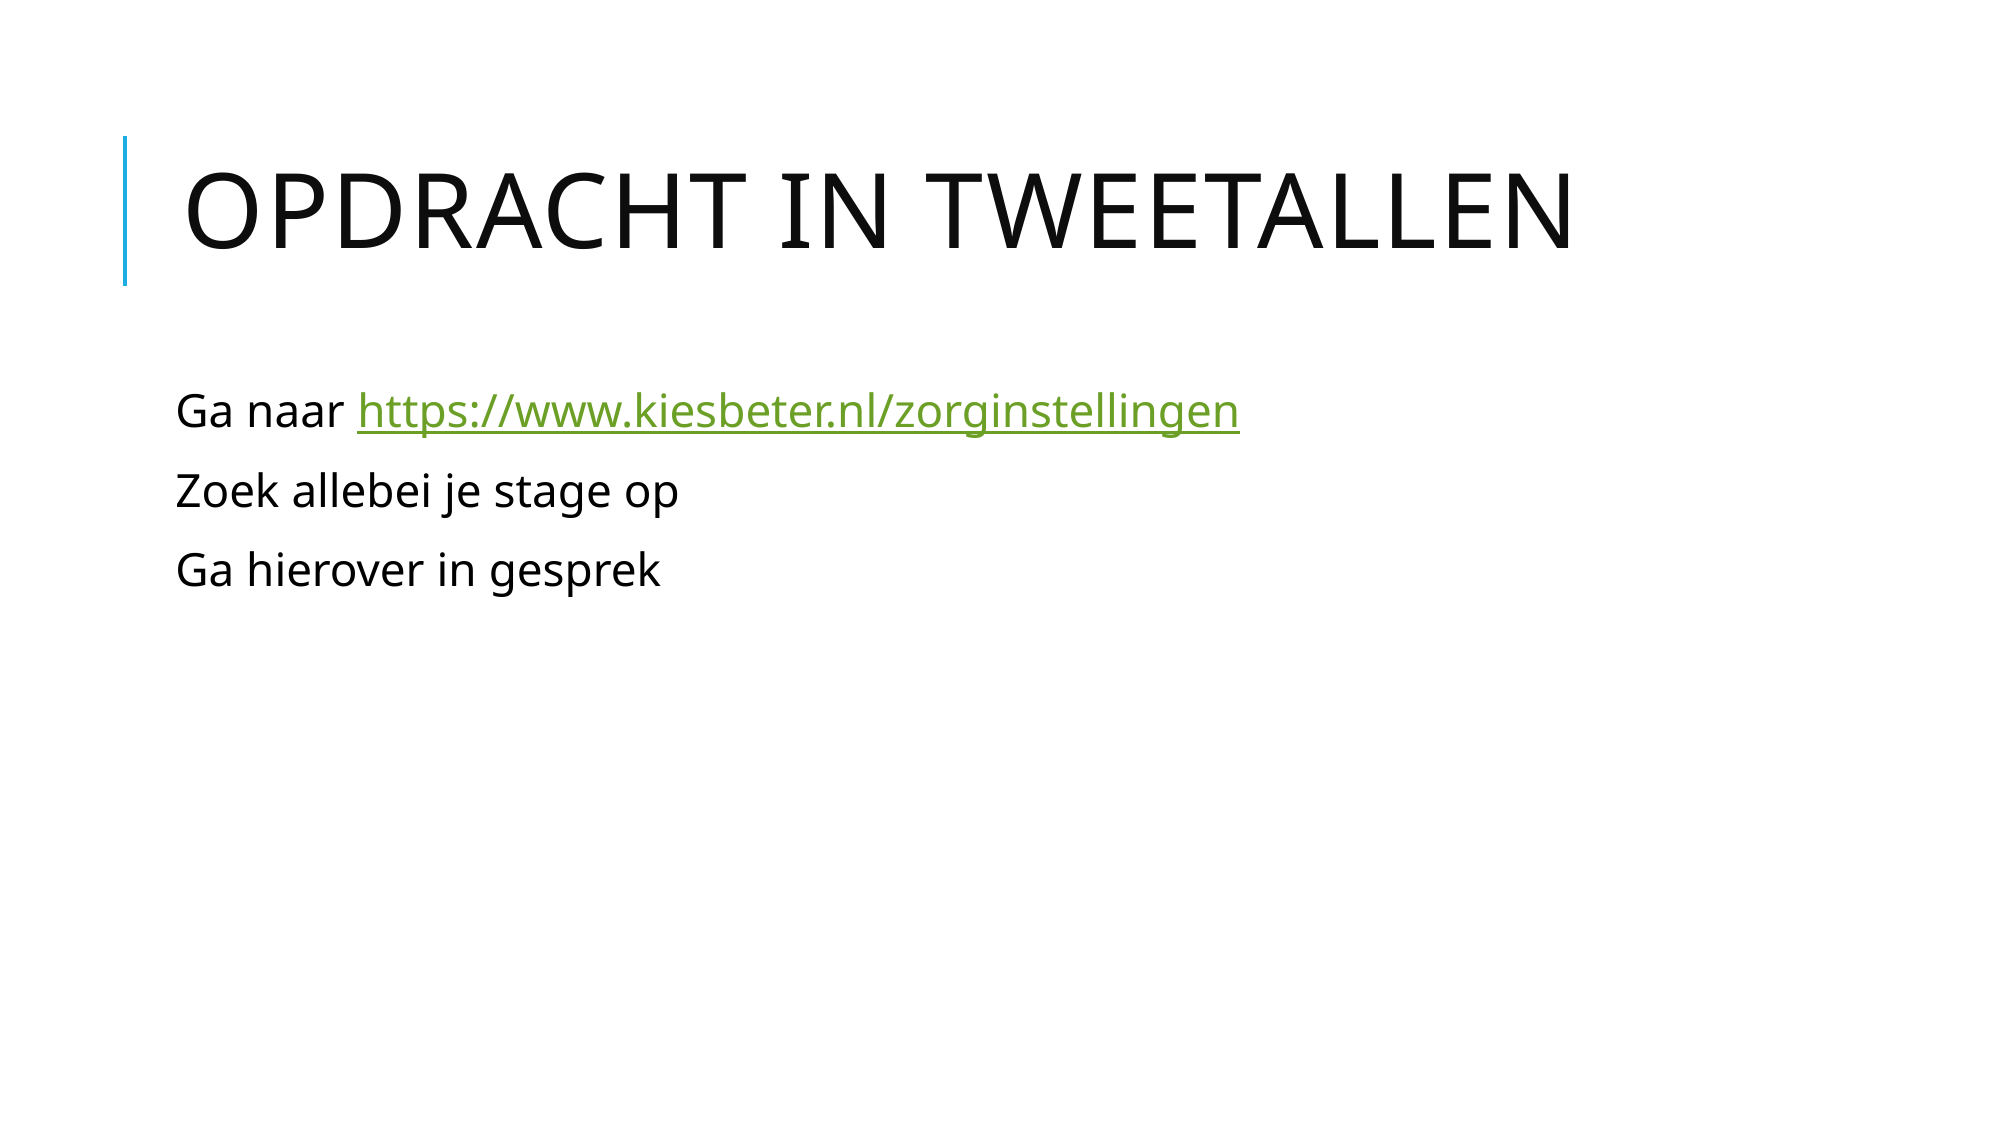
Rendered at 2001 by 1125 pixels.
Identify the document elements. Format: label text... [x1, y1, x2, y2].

title Opdracht in tweetallen [168, 96, 1763, 342]
list Ga naar https://www.kiesbeter.nl/zorginstellingen Zoek allebei je stage op Ga hierover in gesprek [168, 375, 1763, 1035]
